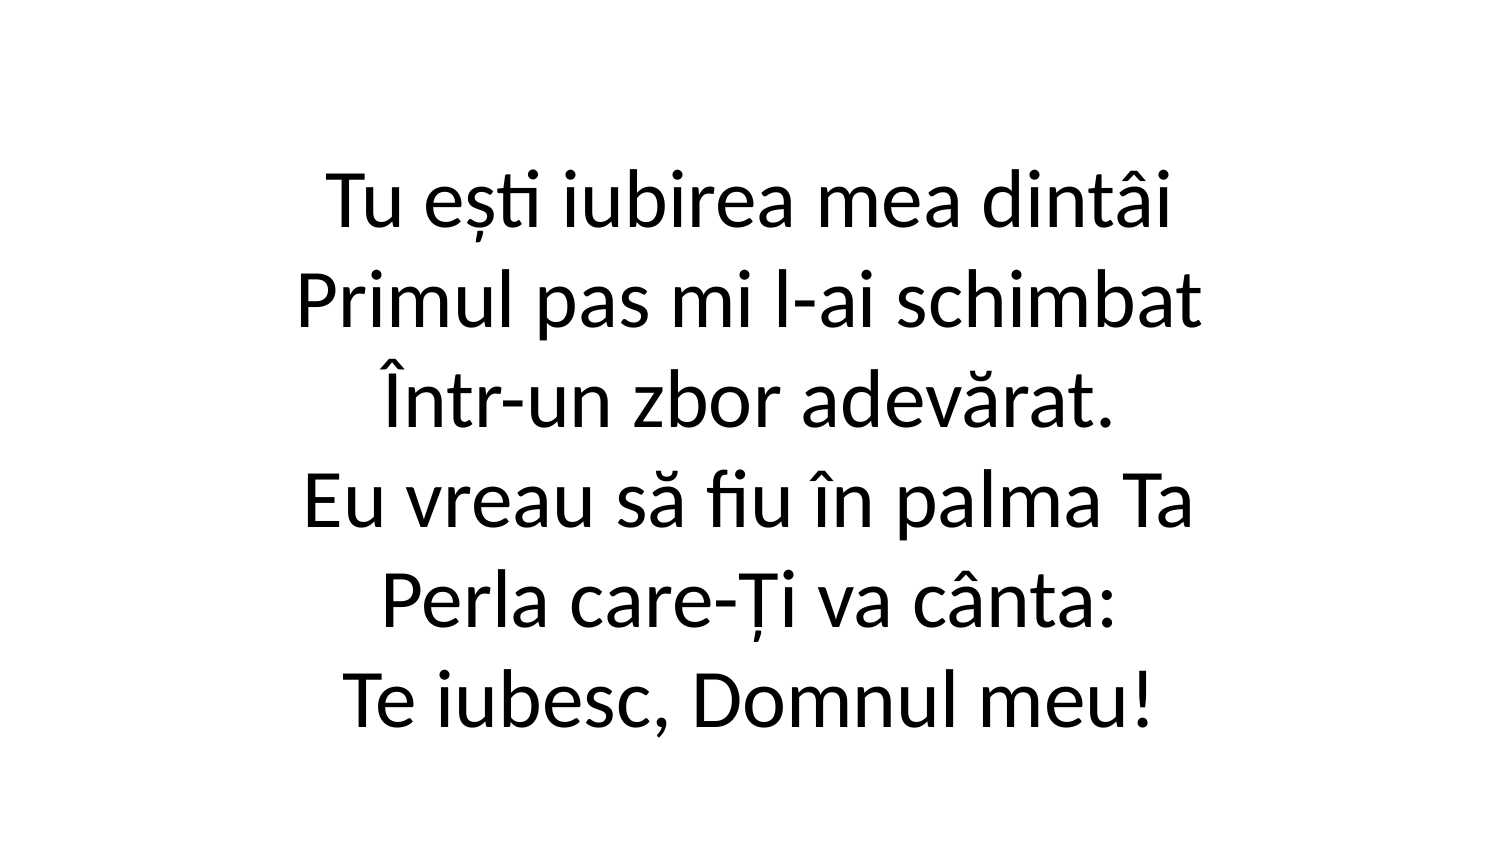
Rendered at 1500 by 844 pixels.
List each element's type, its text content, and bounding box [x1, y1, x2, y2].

text_box Tu ești iubirea mea dintâi Primul pas mi l-ai schimbat Într-un zbor adevărat. Eu vreau să fiu în palma Ta Perla care-Ți va cânta: Te iubesc, Domnul meu! [280, 92, 1219, 752]
